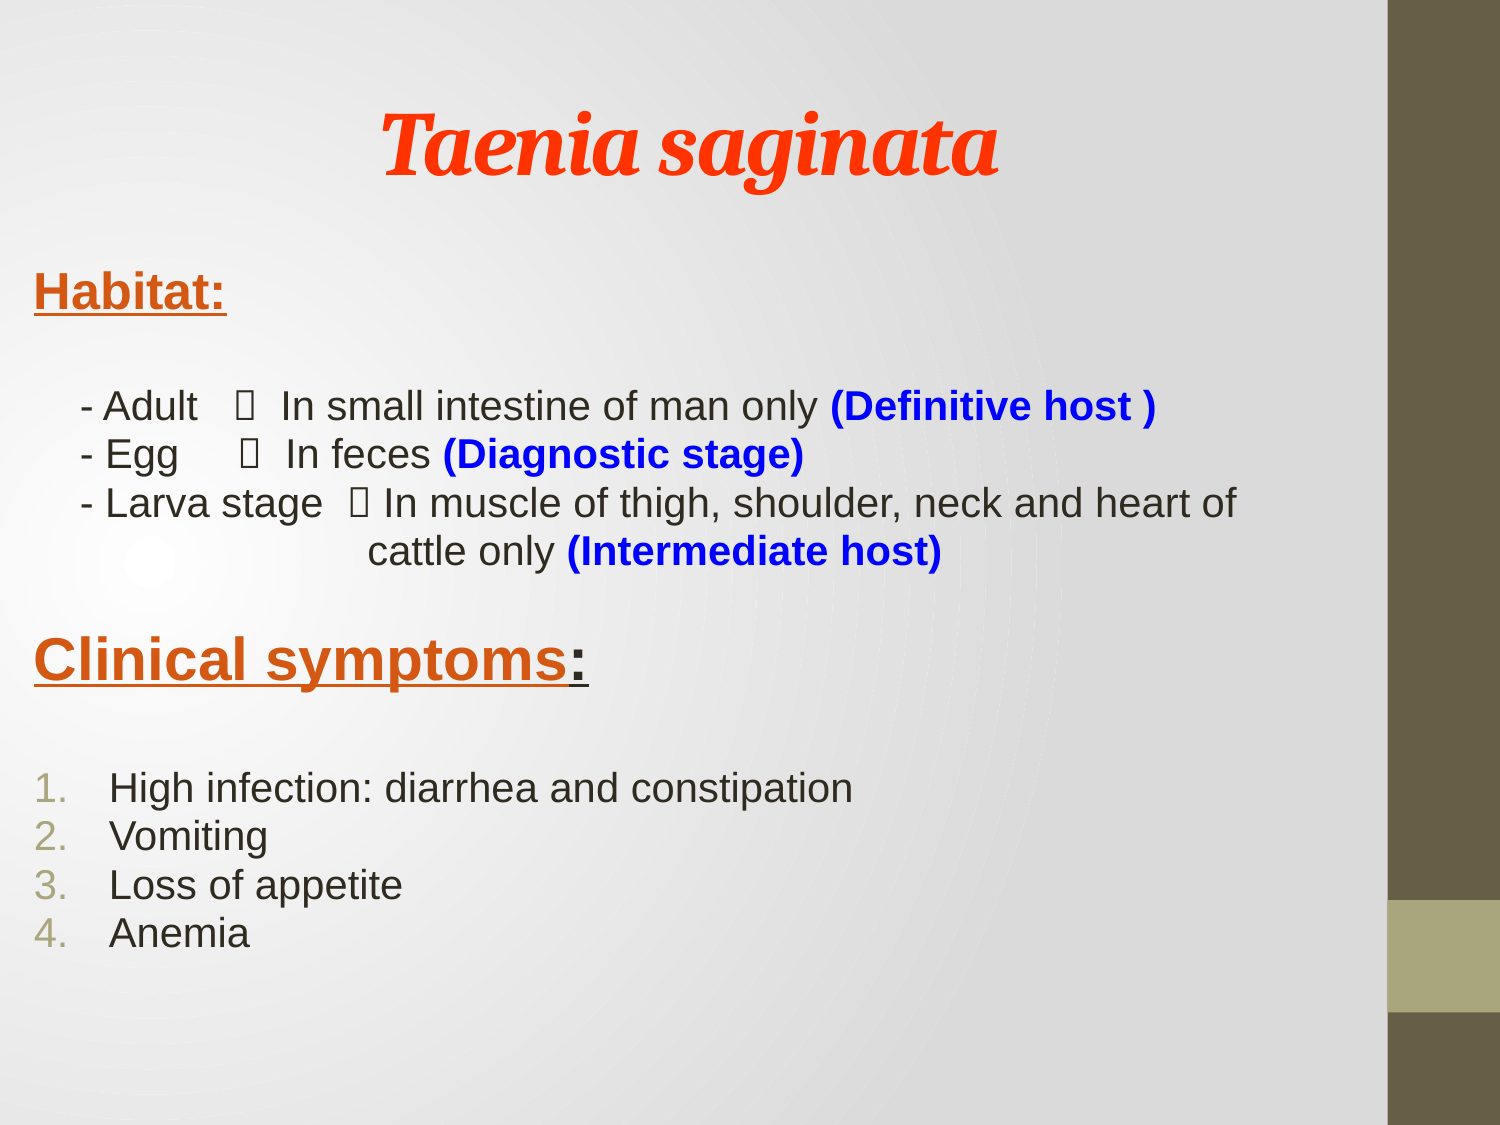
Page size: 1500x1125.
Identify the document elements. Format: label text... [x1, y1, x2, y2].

title Taenia saginata [75, 45, 1325, 233]
list Habitat: - Adult  In small intestine of man only (Definitive host ) - Egg  In feces (Diagnostic stage) - Larva stage  In muscle of thigh, shoulder, neck and heart of cattle only (Intermediate host) Clinical symptoms: High infection: diarrhea and constipation Vomiting Loss of appetite Anemia [0, 262, 1325, 1050]
